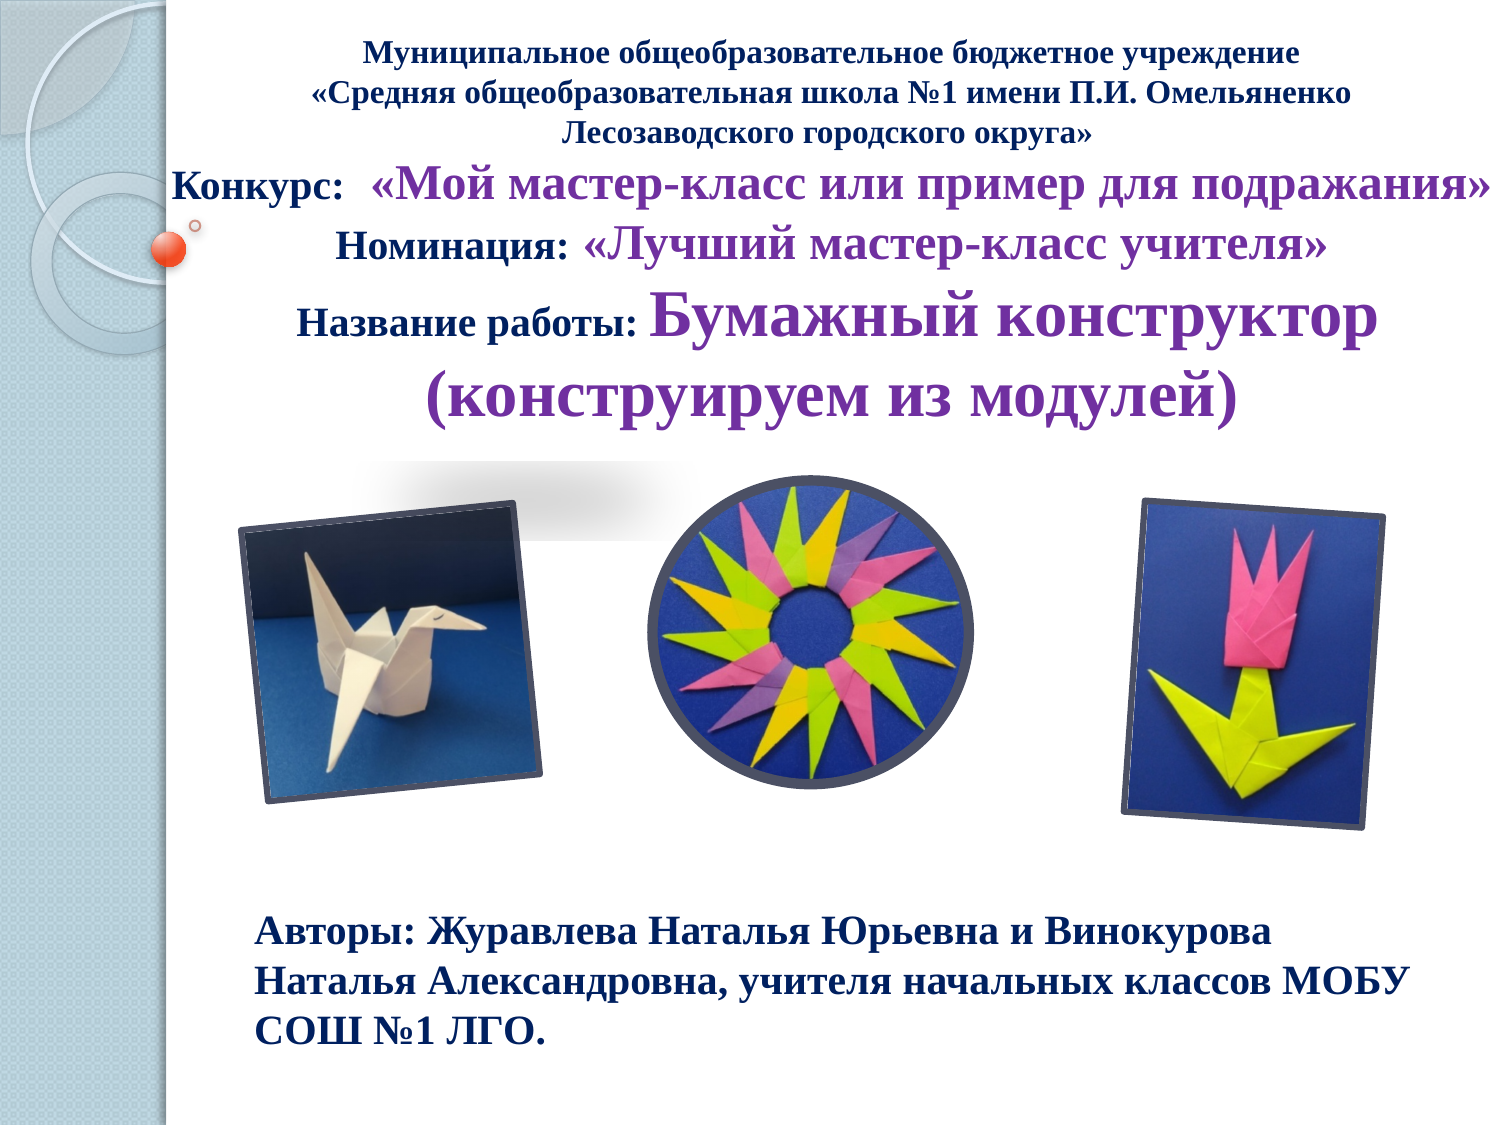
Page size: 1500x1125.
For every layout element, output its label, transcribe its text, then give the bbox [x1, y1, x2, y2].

picture [245, 507, 536, 797]
subtitle Авторы: Журавлева Наталья Юрьевна и Винокурова Наталья Александровна, учителя начальных классов МОБУ СОШ №1 ЛГО. [234, 902, 1450, 1090]
title Муниципальное общеобразовательное бюджетное учреждение «Средняя общеобразовательная школа №1 имени П.И. Омельяненко Лесозаводского городского округа» Конкурс: «Мой мастер-класс или пример для подражания» Номинация: «Лучший мастер-класс учителя» Название работы: Бумажный конструктор (конструируем из модулей) [128, 35, 1500, 797]
picture [1128, 505, 1379, 824]
picture [652, 480, 970, 785]
